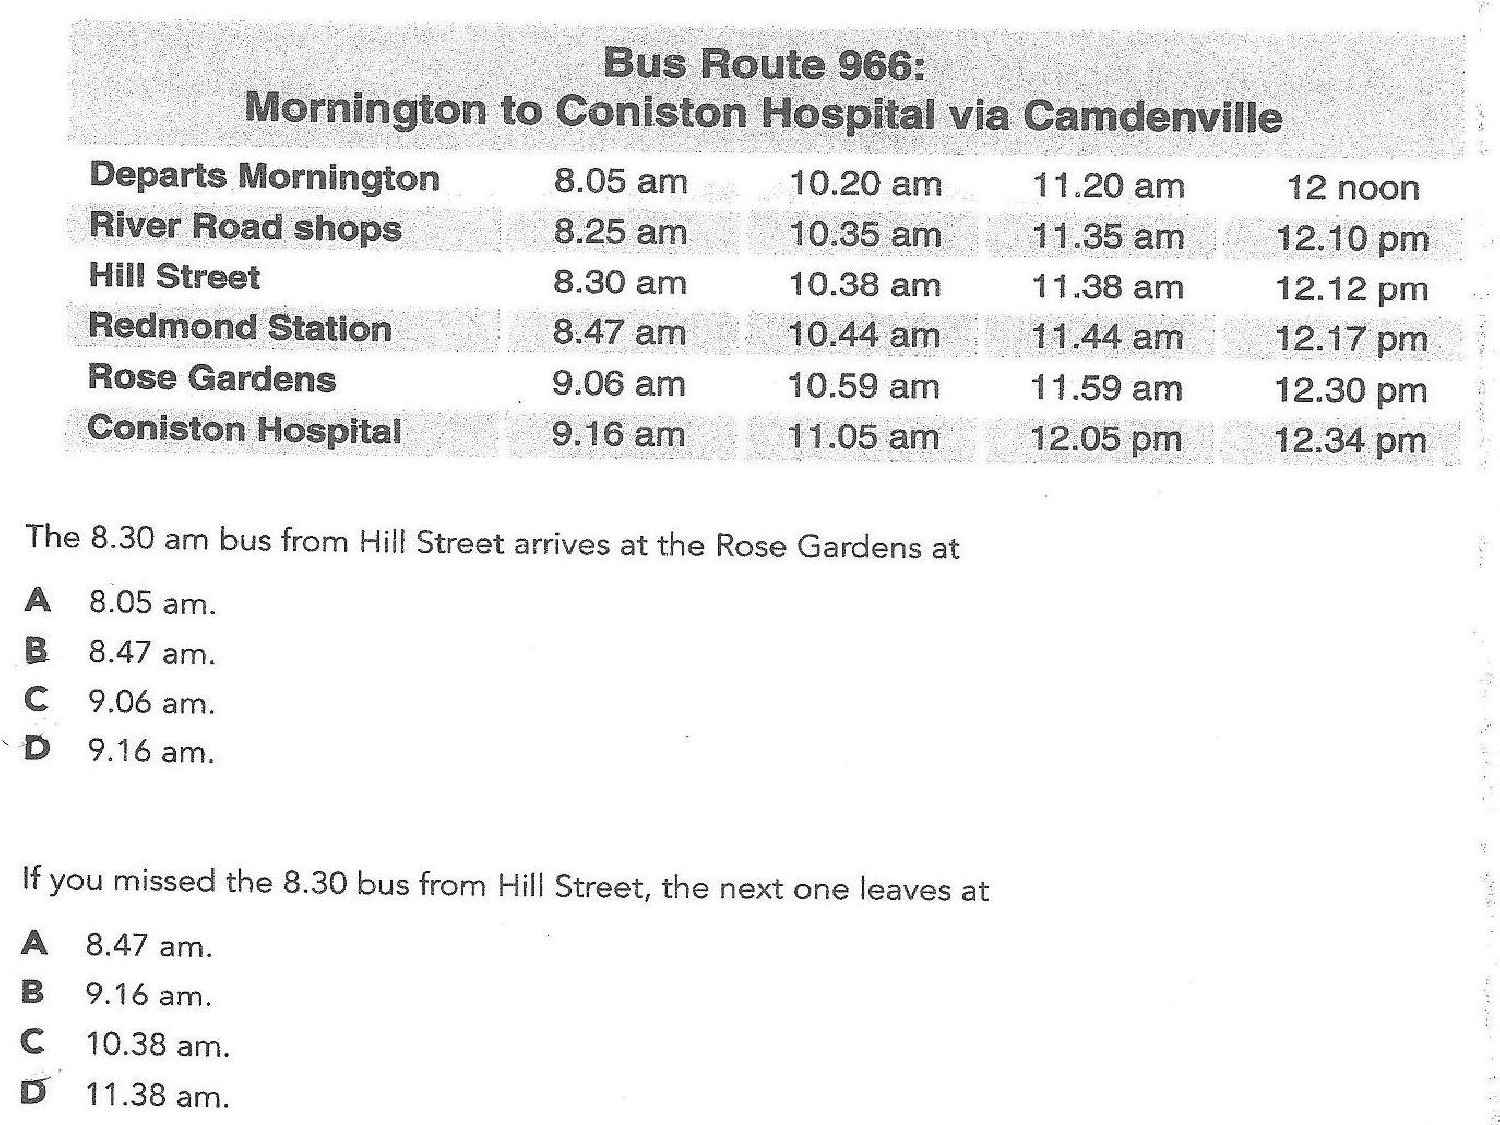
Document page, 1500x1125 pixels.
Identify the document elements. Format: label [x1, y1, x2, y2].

list [0, 0, 1500, 1125]
